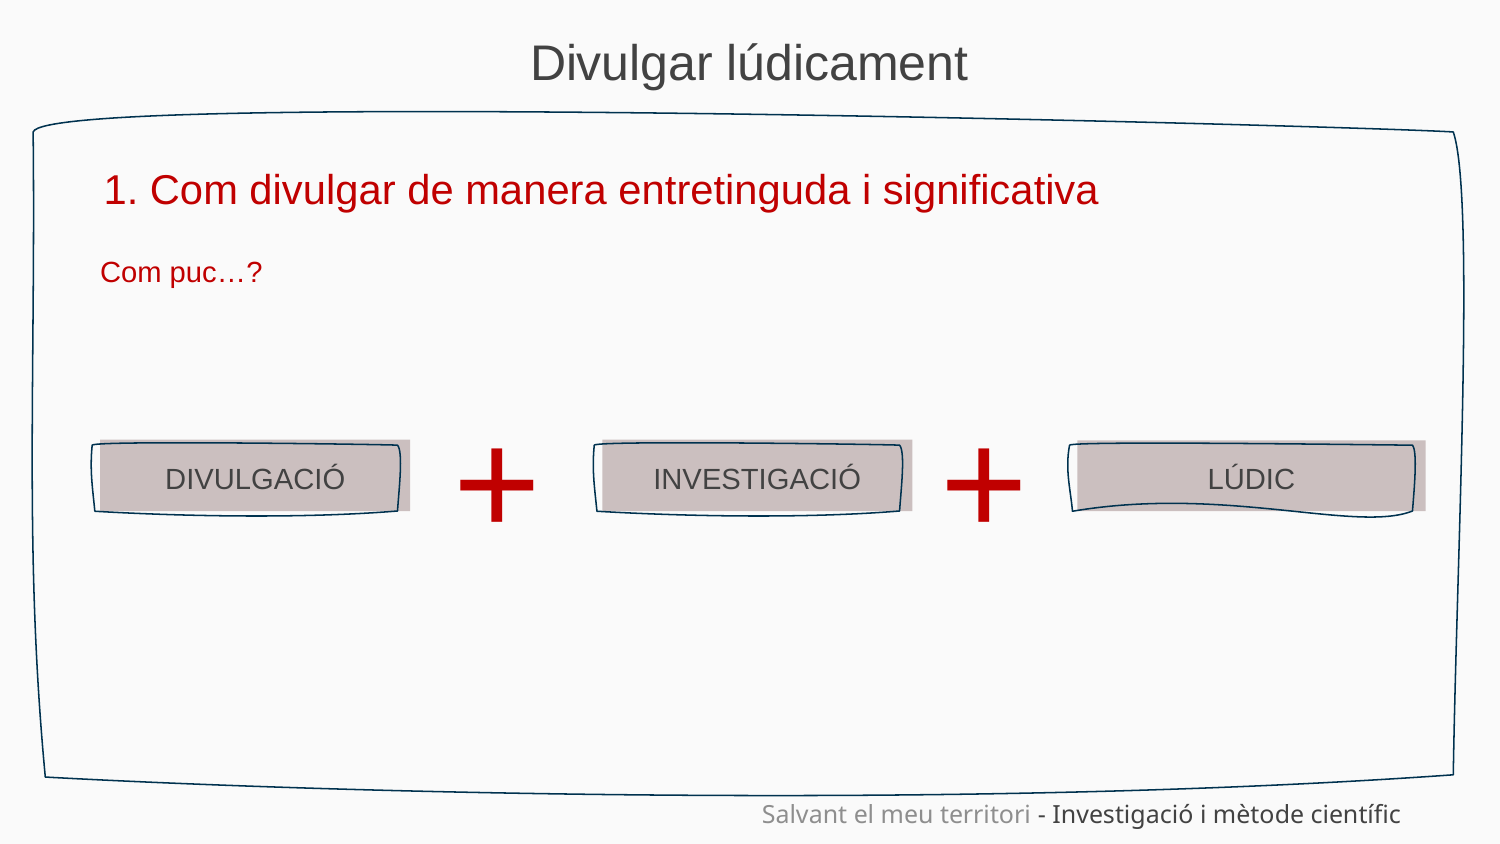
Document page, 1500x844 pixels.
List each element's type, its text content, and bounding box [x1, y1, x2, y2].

text_box + [342, 343, 653, 589]
list Com puc…? [85, 233, 1414, 737]
text_box 1. Com divulgar de manera entretinguda i significativa [88, 147, 1417, 234]
text_box Salvant el meu territori - Investigació i mètode científic [88, 790, 1417, 844]
text_box [32, 111, 1464, 790]
title Divulgar lúdicament [0, 20, 1499, 106]
